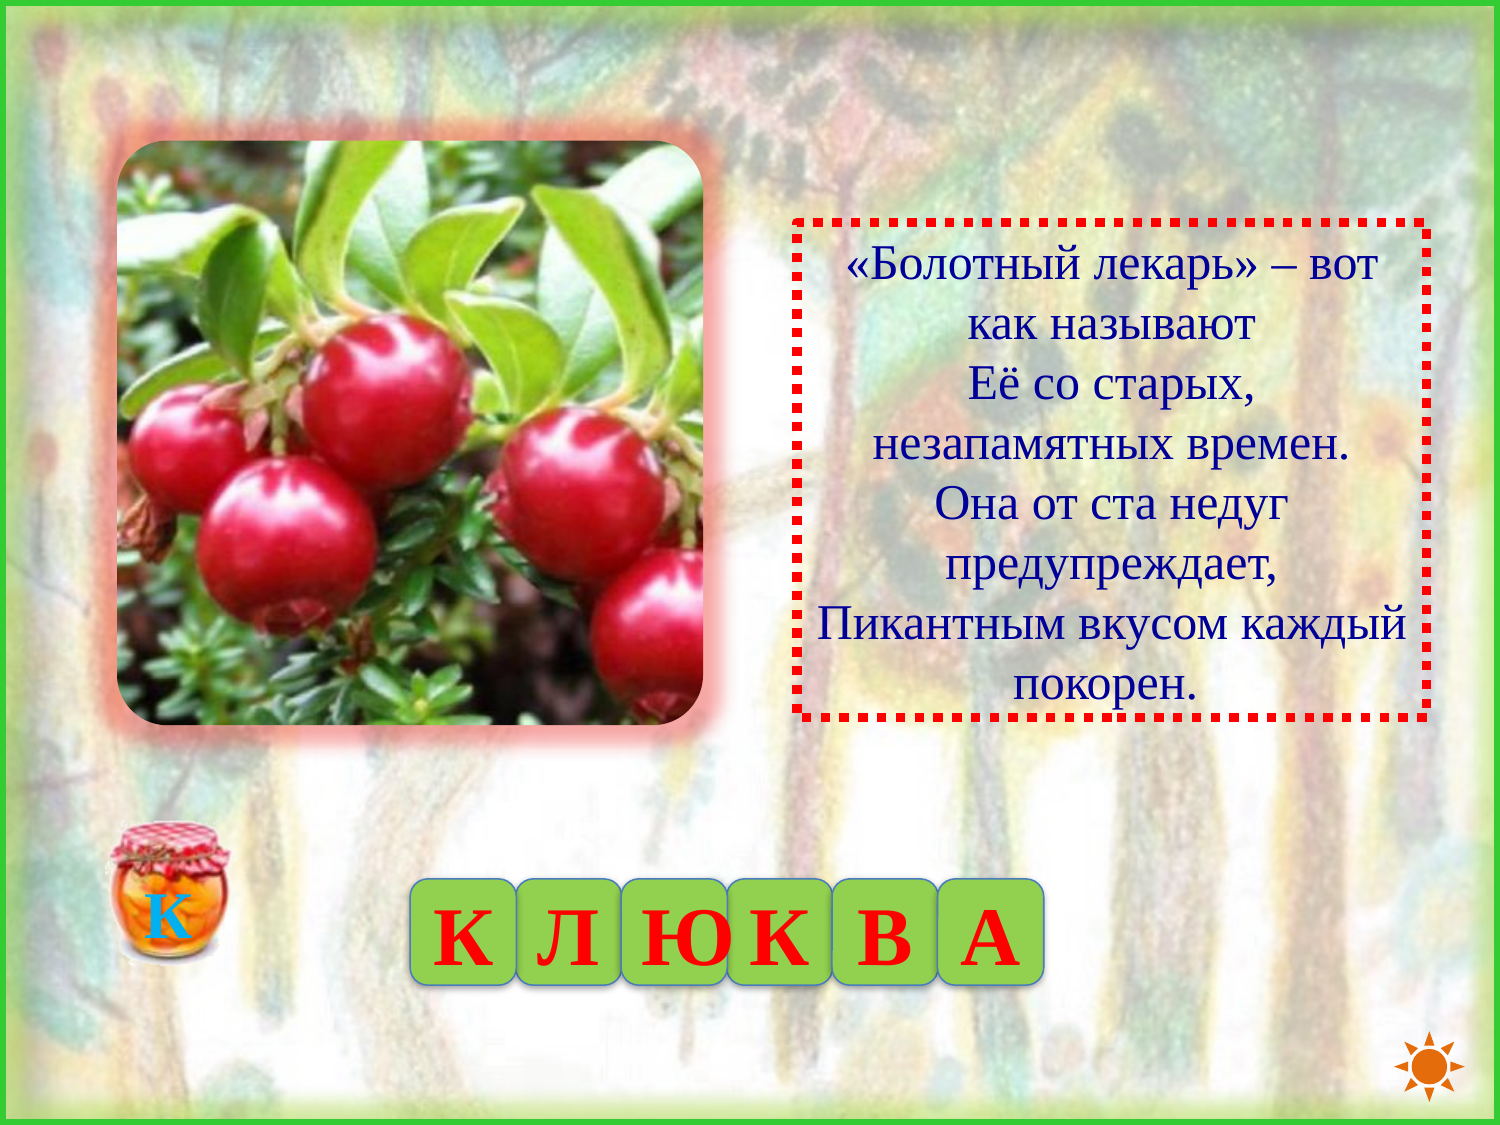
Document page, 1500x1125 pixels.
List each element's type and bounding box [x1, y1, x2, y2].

text_box [93, 796, 253, 975]
picture [116, 140, 704, 726]
text_box [1391, 1029, 1467, 1105]
text_box [0, 0, 1500, 1125]
